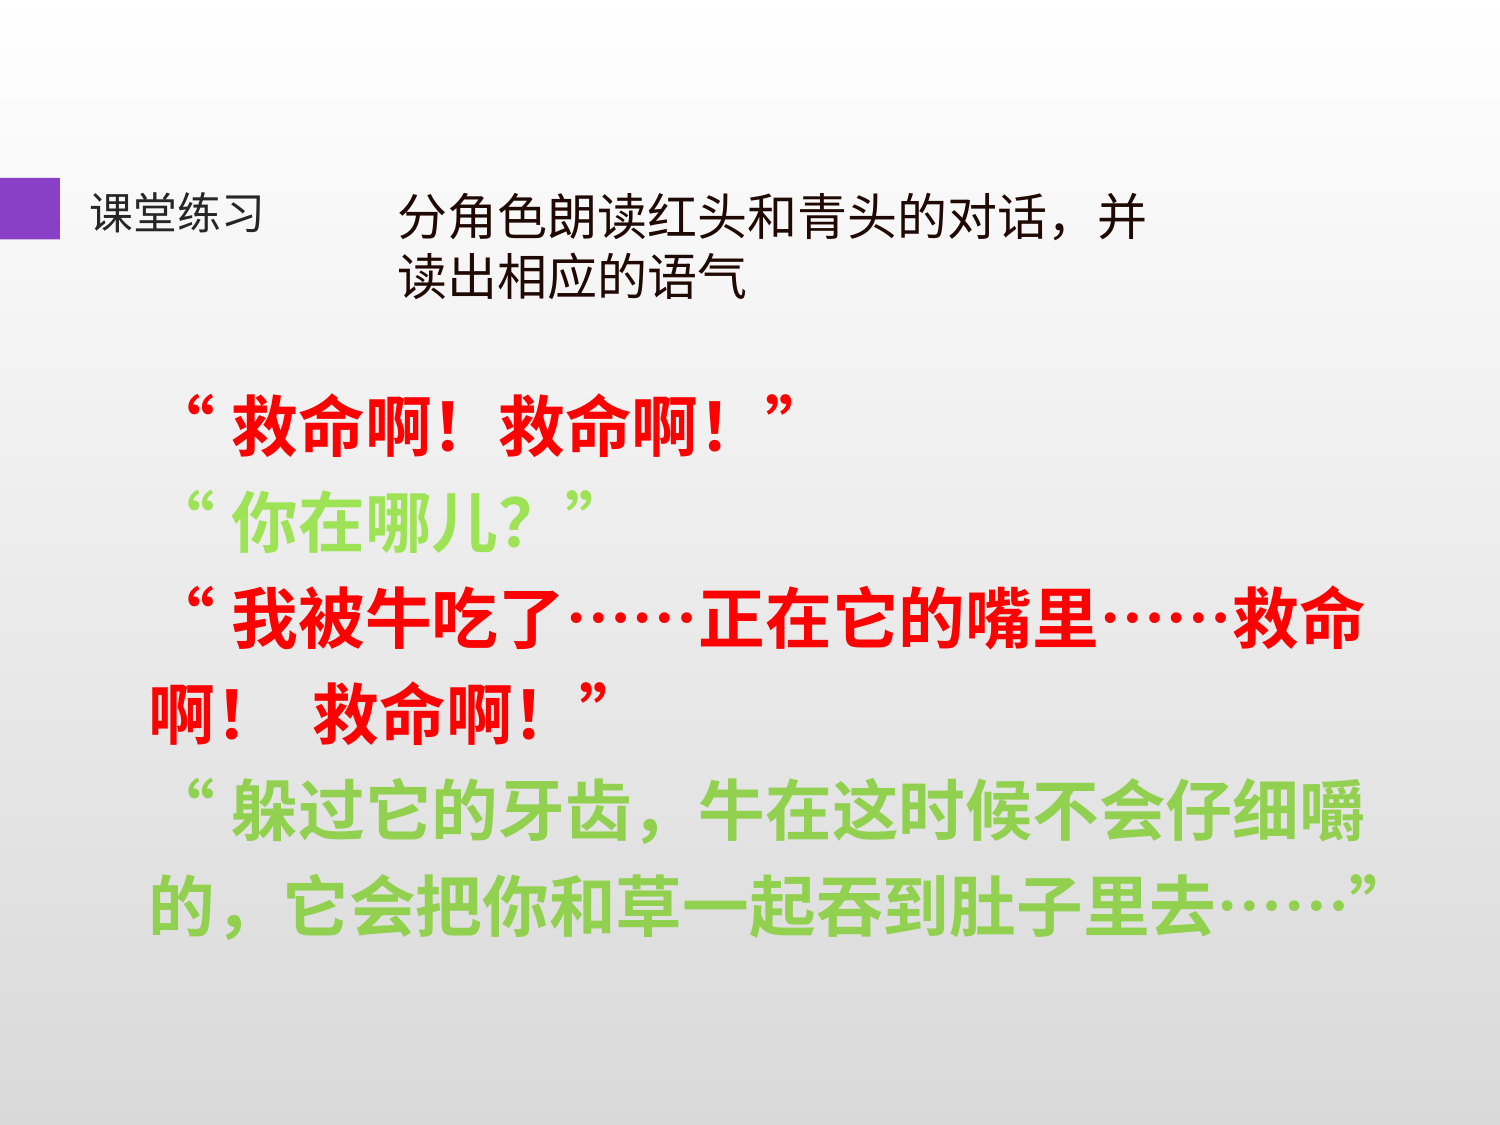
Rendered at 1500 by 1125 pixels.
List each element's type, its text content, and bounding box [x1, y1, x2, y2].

text_box 分角色朗读红头和青头的对话，并读出相应的语气 [382, 177, 1209, 313]
text_box “救命啊！救命啊！” “你在哪儿？” “我被牛吃了……正在它的嘴里……救命啊！ 救命啊！” “躲过它的牙齿，牛在这时候不会仔细嚼的，它会把你和草一起吞到肚子里去……” [134, 361, 1445, 952]
text_box 课堂练习 [75, 177, 304, 246]
text_box [0, 177, 61, 240]
